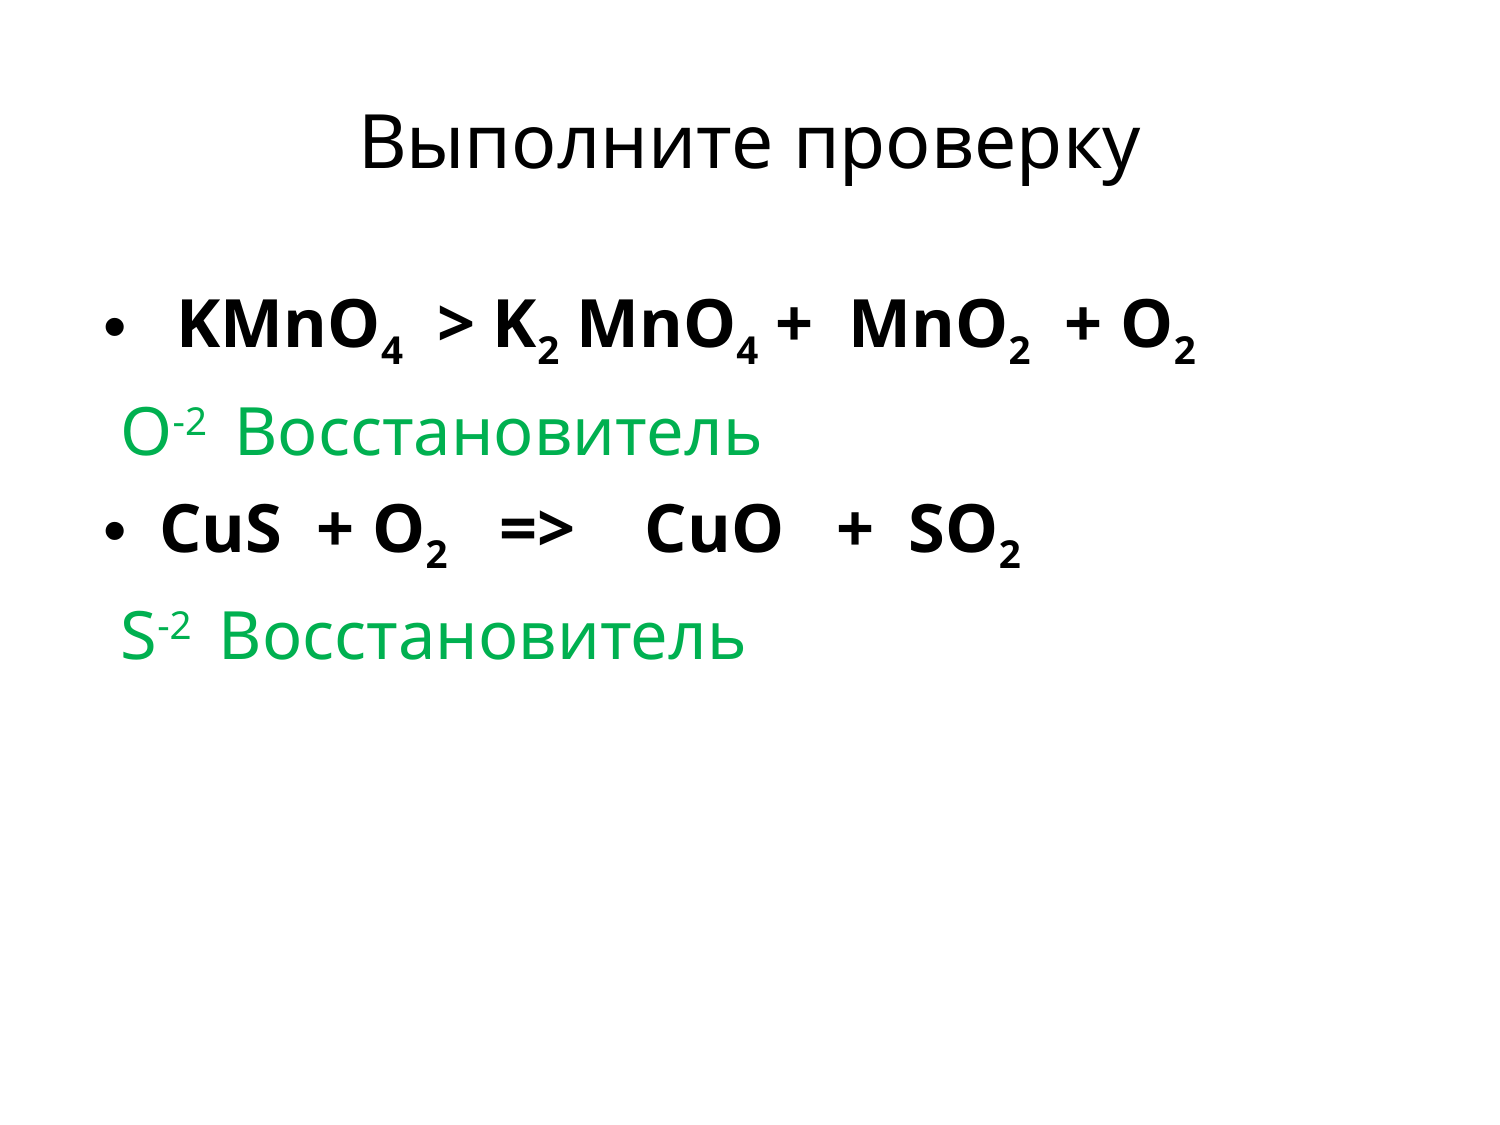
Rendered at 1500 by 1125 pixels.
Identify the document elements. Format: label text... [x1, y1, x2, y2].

text_box Выполните проверку [74, 45, 1425, 233]
text_box KMnO4 > K2 MnО4 + MnО2 + О2 О-2 Восстановитель CuS + О2 => СuО + SО2 S-2 Восстановитель [88, 273, 1439, 870]
